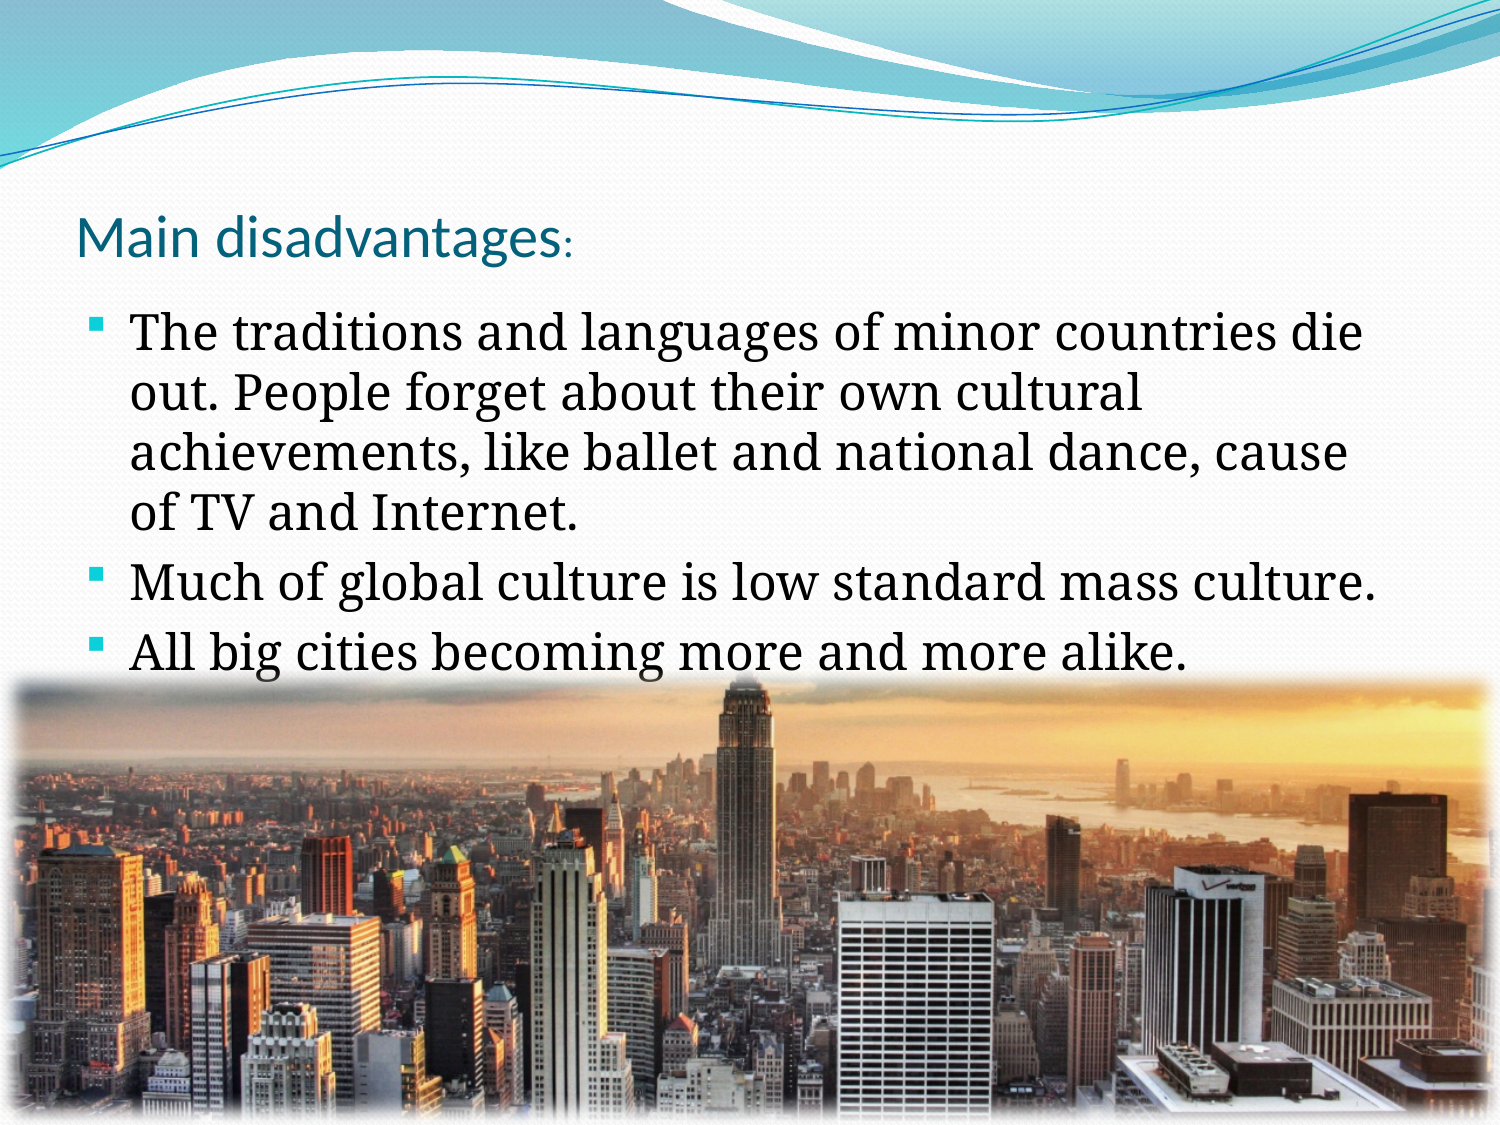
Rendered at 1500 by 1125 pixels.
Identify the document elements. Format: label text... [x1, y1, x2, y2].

title Main disadvantages: [74, 115, 1426, 270]
picture [0, 667, 1500, 1125]
list The traditions and languages of minor countries die out. People forget about their own cultural achievements, like ballet and national dance, cause of TV and Internet. Much of global culture is low standard mass culture. All big cities becoming more and more alike. [70, 292, 1421, 667]
